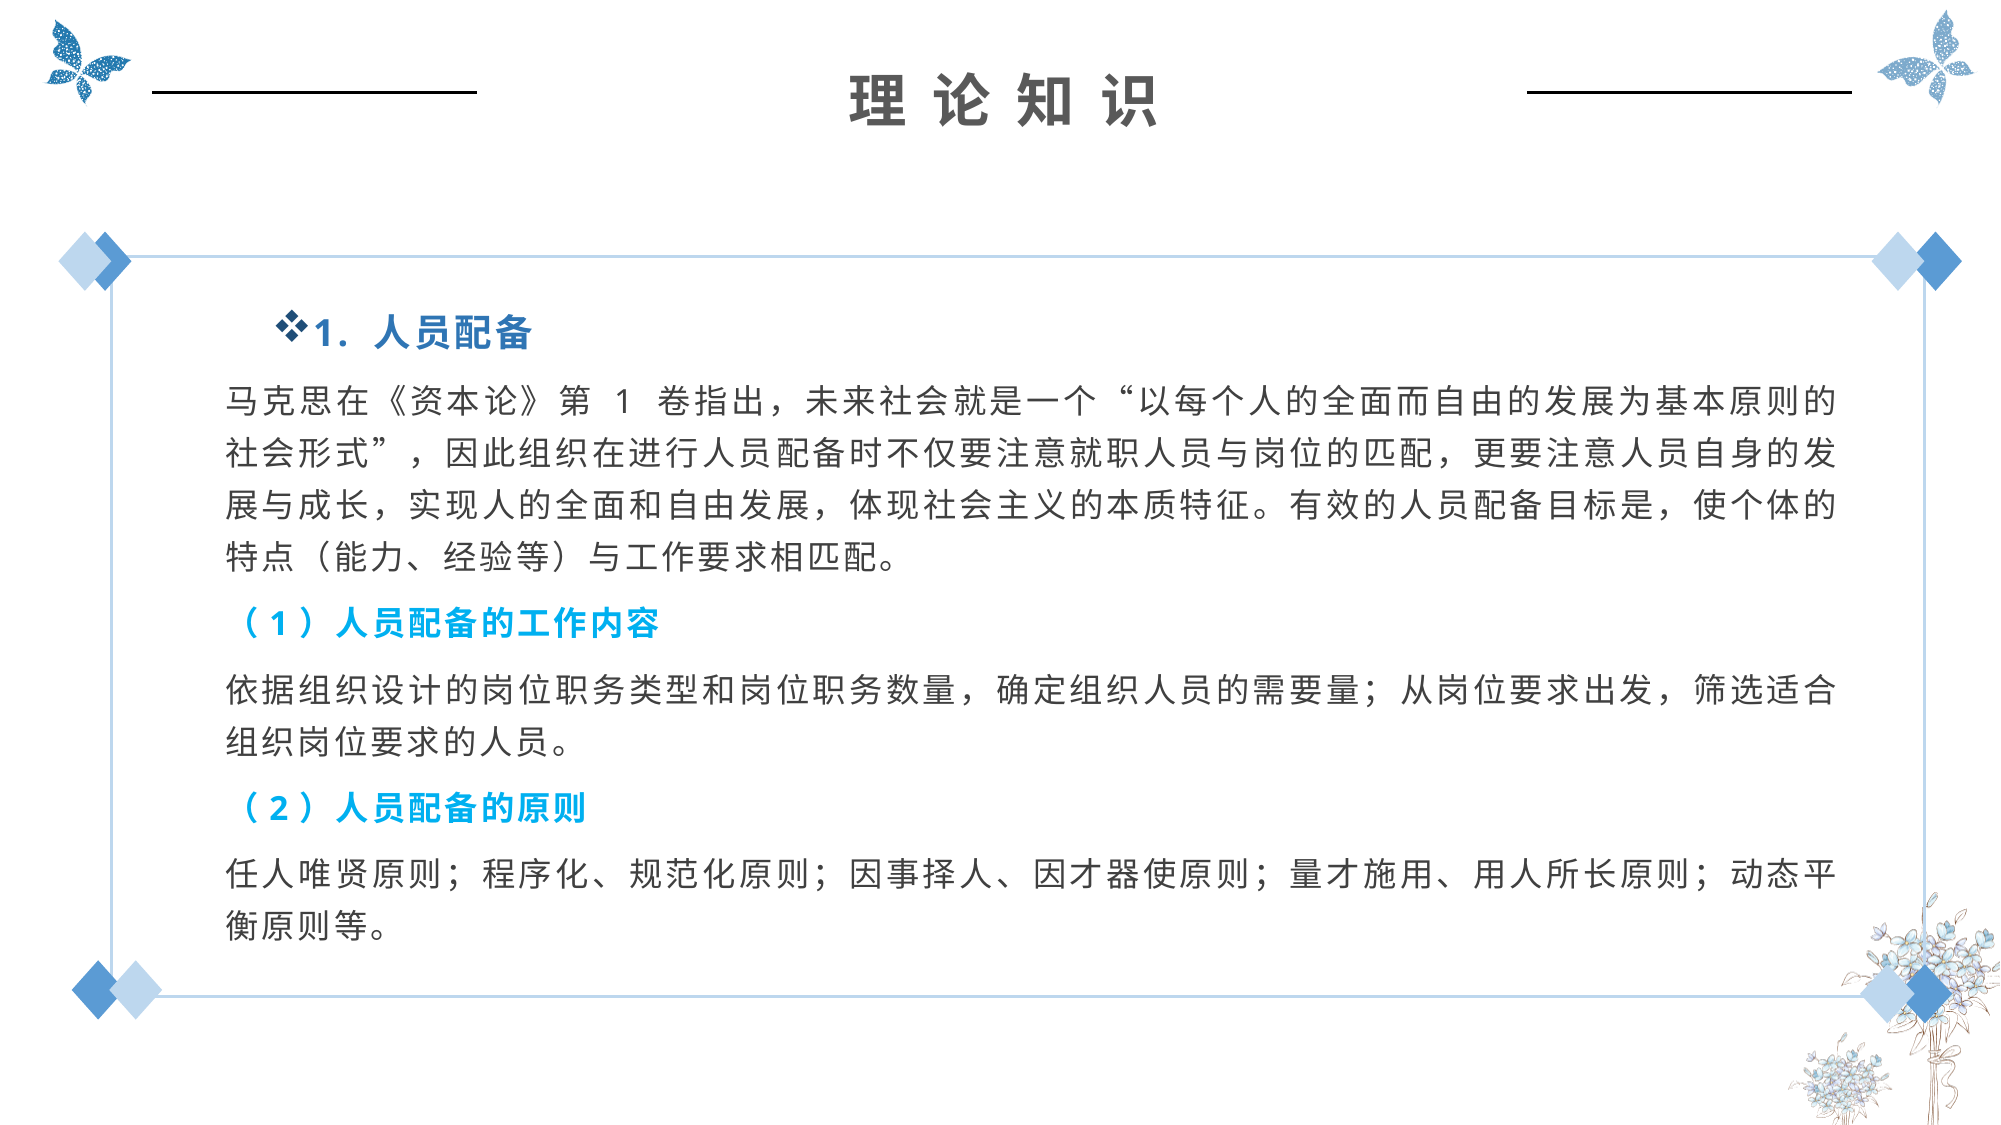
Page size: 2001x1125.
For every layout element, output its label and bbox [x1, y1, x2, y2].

picture [1788, 892, 2000, 1125]
text_box [151, 55, 1852, 142]
text_box [58, 231, 1963, 1024]
